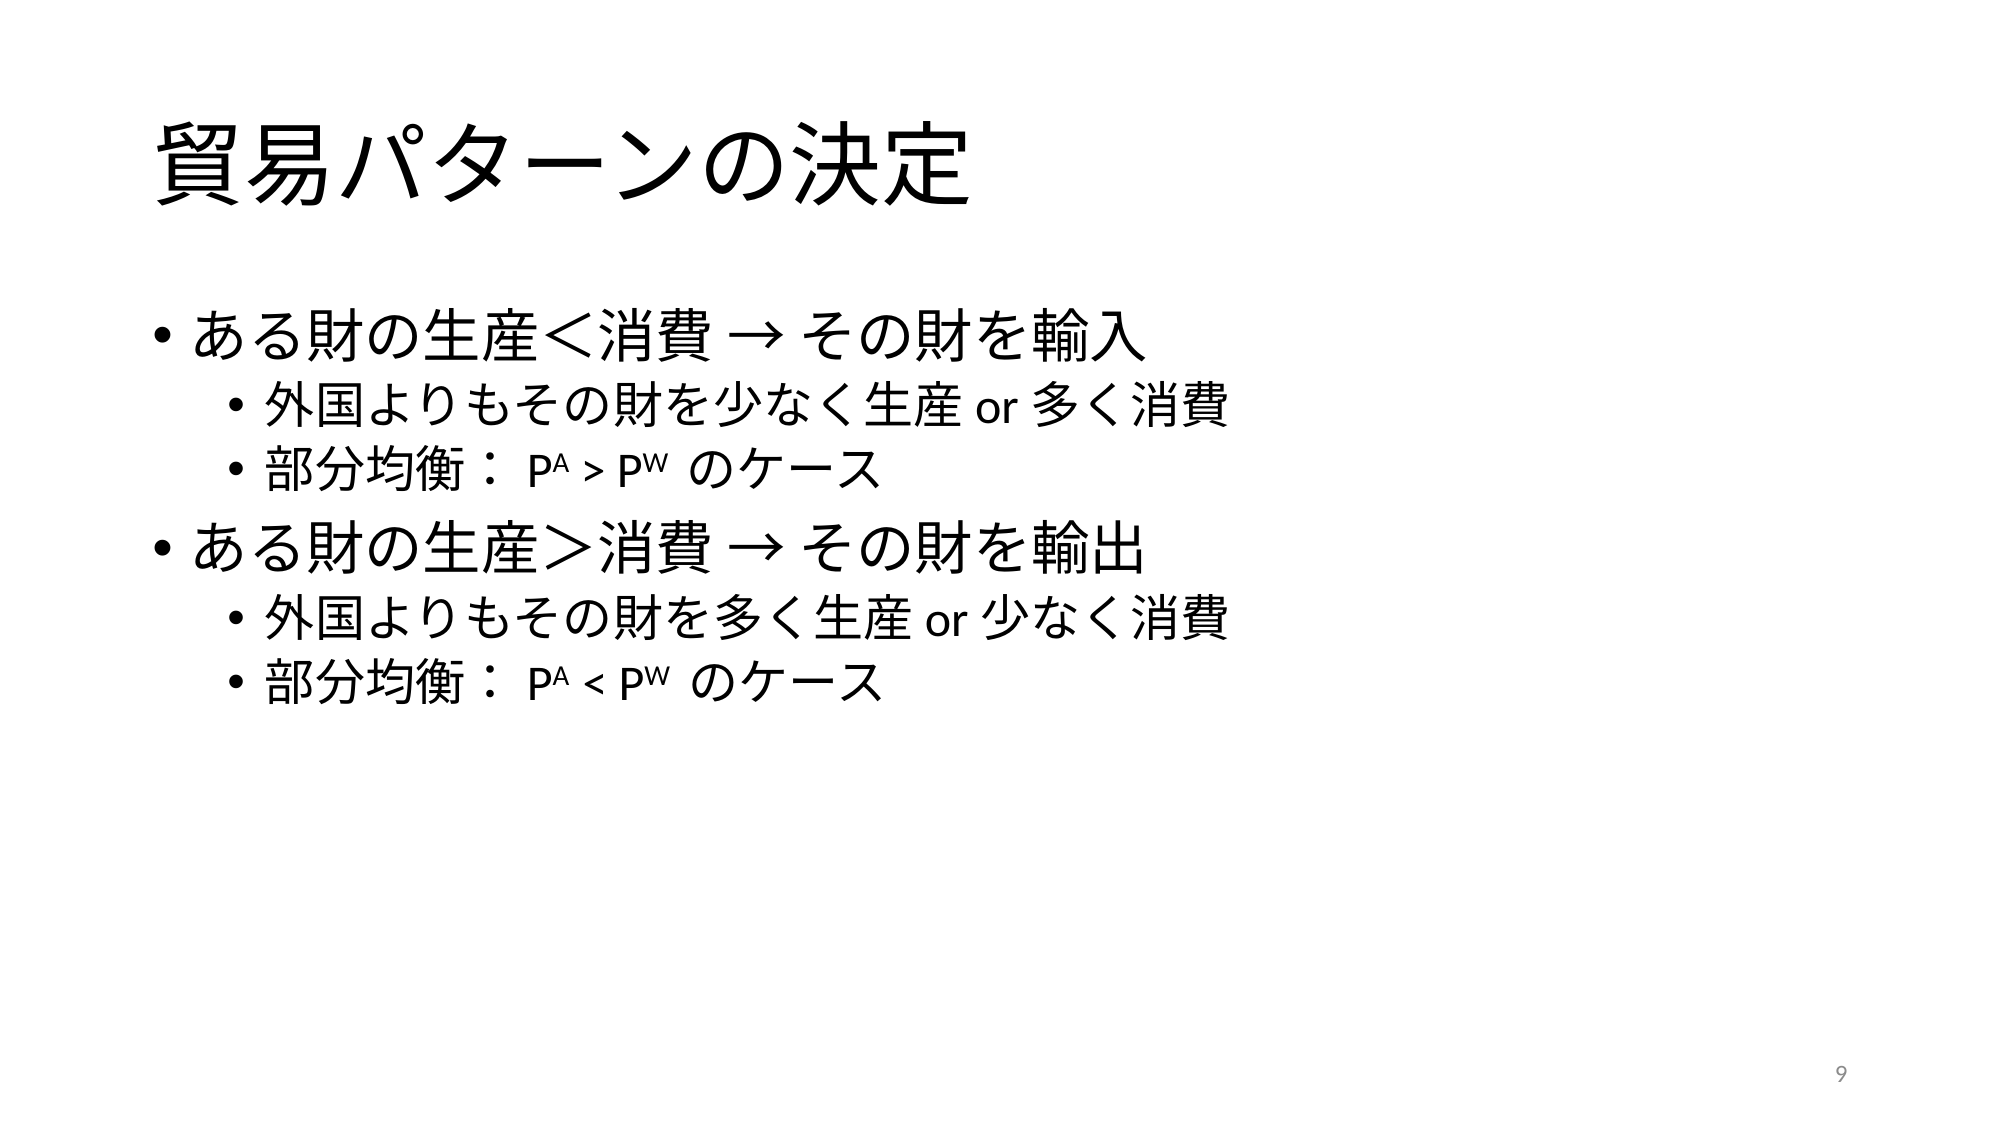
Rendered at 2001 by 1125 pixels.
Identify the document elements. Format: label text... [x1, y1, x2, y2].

title 貿易パターンの決定 [137, 59, 1863, 278]
slide_number 9 [1412, 1042, 1863, 1103]
list ある財の生産＜消費 → その財を輸入 外国よりもその財を少なく生産or多く消費 部分均衡：PA > PW のケース ある財の生産＞消費 → その財を輸出 外国よりもその財を多く生産or少なく消費 部分均衡：PA < PW のケース [137, 299, 1863, 1014]
